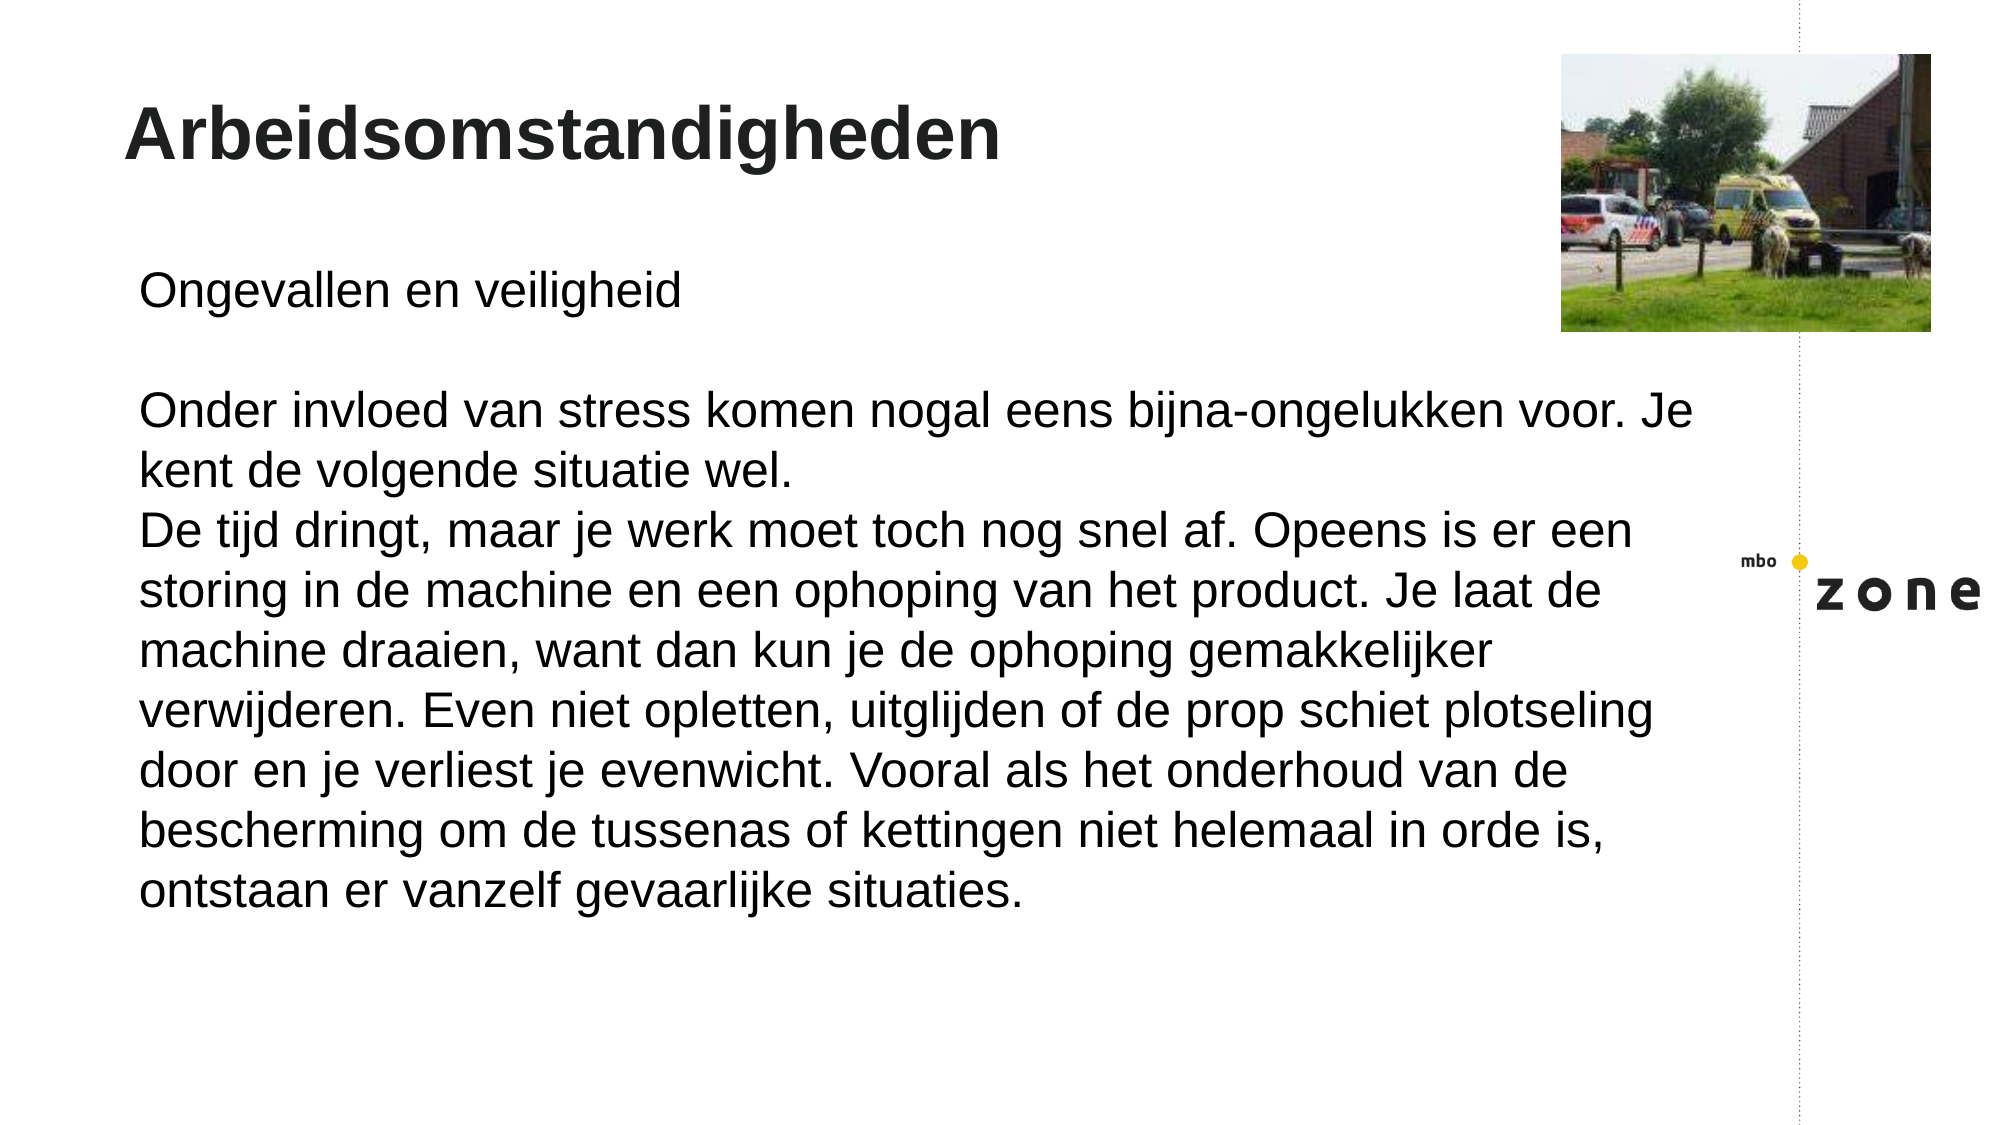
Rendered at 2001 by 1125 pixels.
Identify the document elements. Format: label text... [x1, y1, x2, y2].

title Arbeidsomstandigheden [123, 94, 1560, 250]
picture [1560, 0, 2001, 1125]
text_box Ongevallen en veiligheid Onder invloed van stress komen nogal eens bijna-ongelukken voor. Je kent de volgende situatie wel. De tijd dringt, maar je werk moet toch nog snel af. Opeens is er een storing in de machine en een ophoping van het product. Je laat de machine draaien, want dan kun je de ophoping gemakkelijker verwijderen. Even niet opletten, uitglijden of de prop schiet plotseling door en je verliest je evenwicht. Vooral als het onderhoud van de bescherming om de tussenas of kettingen niet helemaal in orde is, ontstaan er vanzelf gevaarlijke situaties. [123, 250, 1746, 926]
